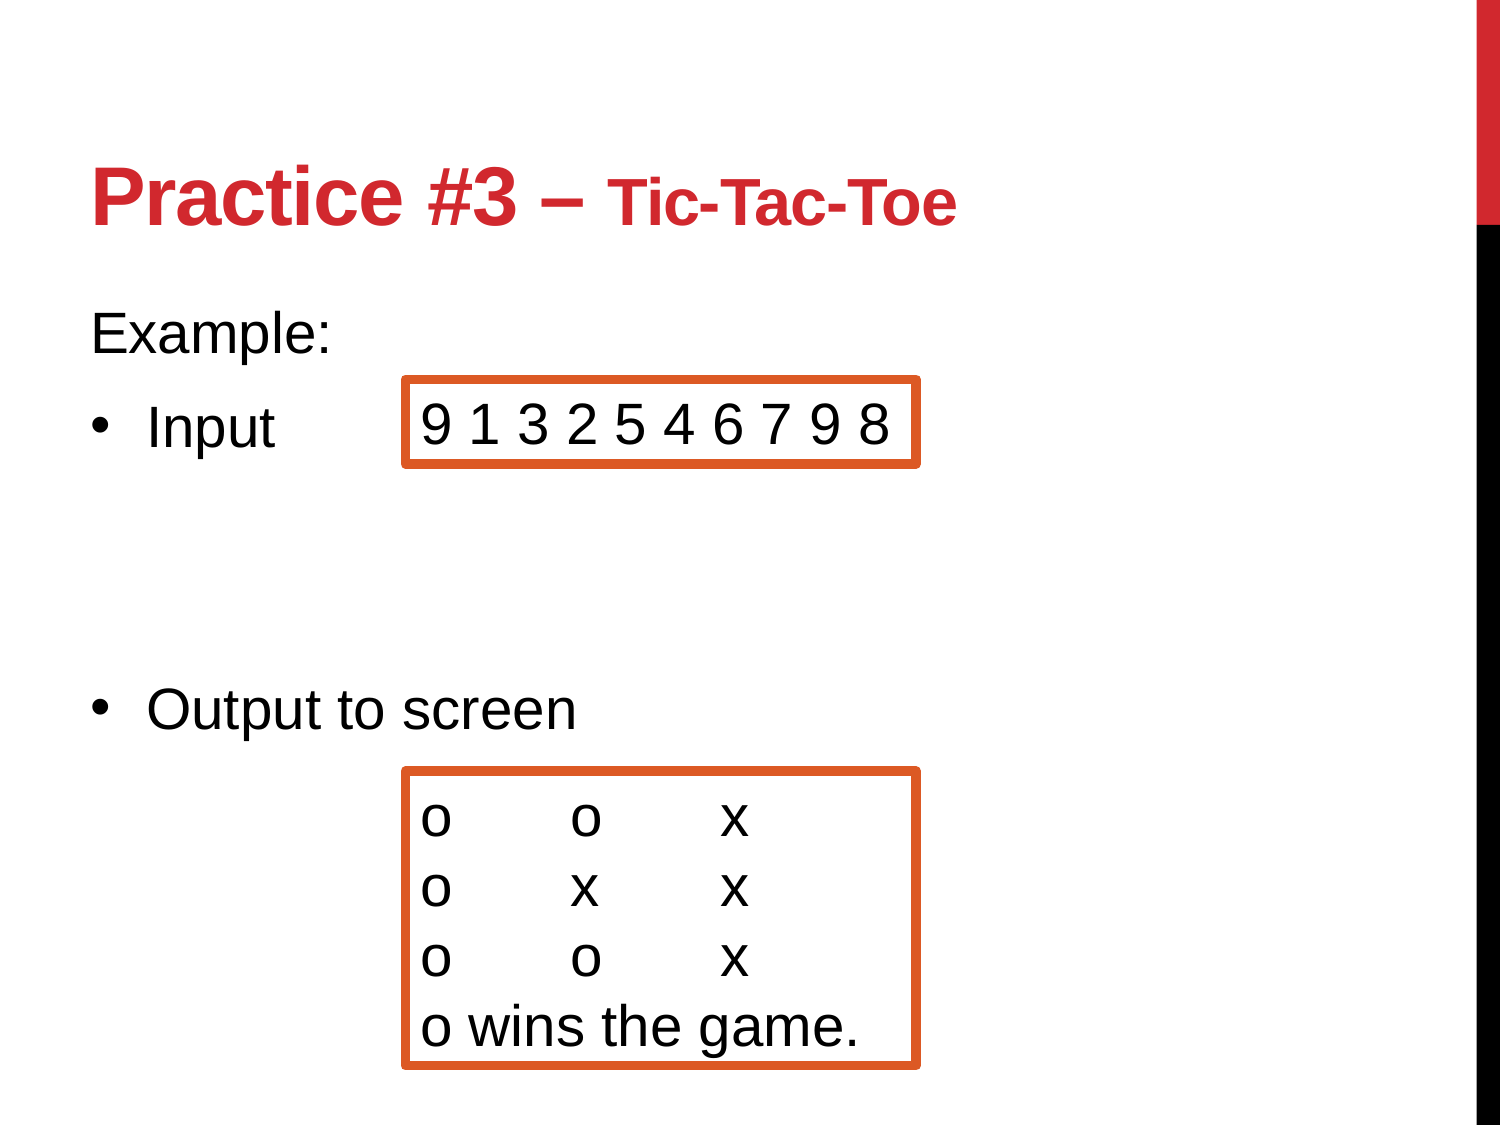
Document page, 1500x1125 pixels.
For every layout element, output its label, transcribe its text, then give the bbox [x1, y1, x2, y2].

title Practice #3 – Tic-Tac-Toe [75, 25, 1350, 250]
list Example: Input Output to screen [75, 287, 1325, 1005]
text_box o o x o x x o o x o wins the game. [405, 771, 917, 1066]
text_box 9 1 3 2 5 4 6 7 9 8 [405, 379, 917, 464]
